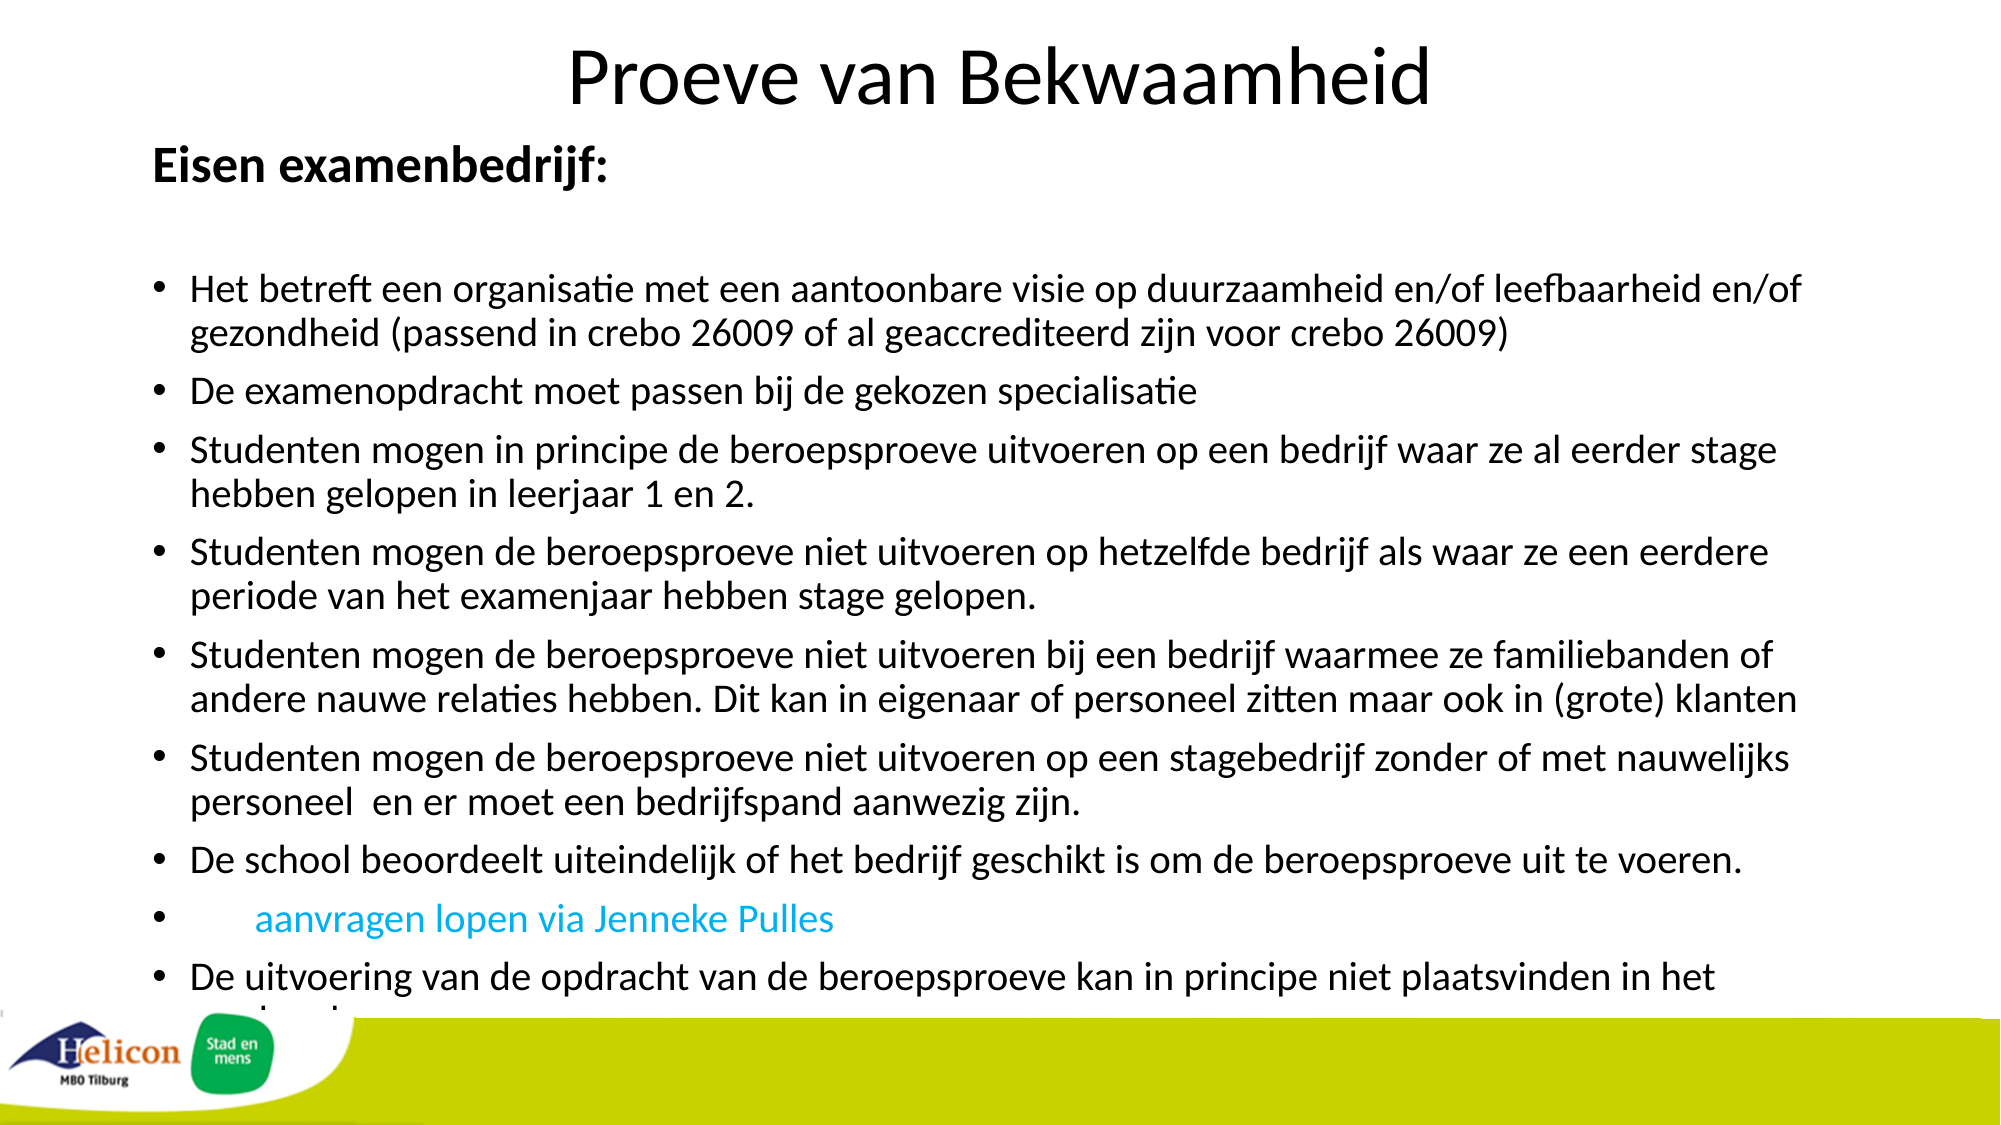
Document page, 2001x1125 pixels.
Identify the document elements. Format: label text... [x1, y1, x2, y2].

picture [0, 1010, 424, 1125]
list Proeve van Bekwaamheid Eisen examenbedrijf: Het betreft een organisatie met een aantoonbare visie op duurzaamheid en/of leefbaarheid en/of gezondheid (passend in crebo 26009 of al geaccrediteerd zijn voor crebo 26009) De examenopdracht moet passen bij de gekozen specialisatie Studenten mogen in principe de beroepsproeve uitvoeren op een bedrijf waar ze al eerder stage hebben gelopen in leerjaar 1 en 2. Studenten mogen de beroepsproeve niet uitvoeren op hetzelfde bedrijf als waar ze een eerdere periode van het examenjaar hebben stage gelopen. Studenten mogen de beroepsproeve niet uitvoeren bij een bedrijf waarmee ze familiebanden of andere nauwe relaties hebben. Dit kan in eigenaar of personeel zitten maar ook in (grote) klanten Studenten mogen de beroepsproeve niet uitvoeren op een stagebedrijf zonder of met nauwelijks personeel en er moet een bedrijfspand aanwezig zijn. De school beoordeelt uiteindelijk of het bedrijf geschikt is om de beroepsproeve uit te voeren. aanvragen lopen via Jenneke Pulles De uitvoering van de opdracht van de beroepsproeve kan in principe niet plaatsvinden in het weekend [137, 25, 1863, 1066]
